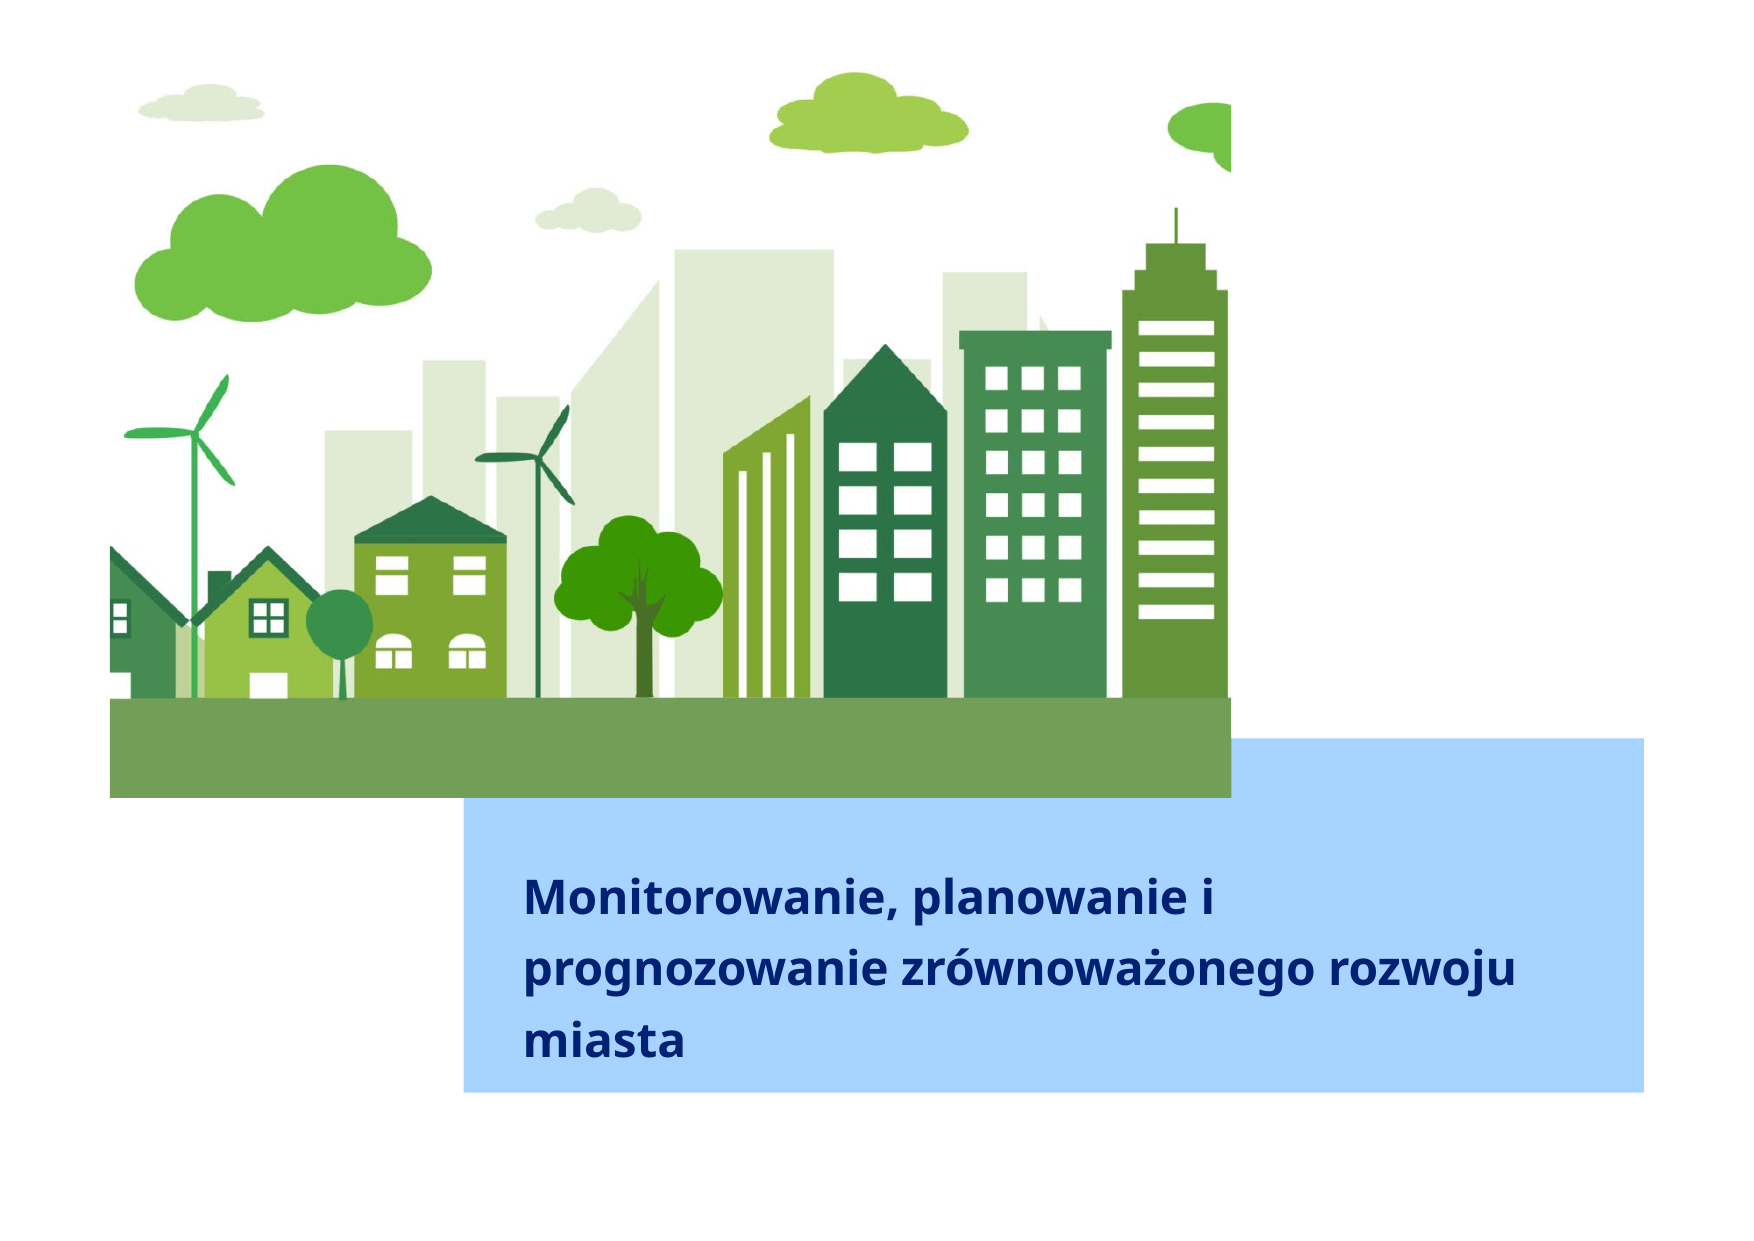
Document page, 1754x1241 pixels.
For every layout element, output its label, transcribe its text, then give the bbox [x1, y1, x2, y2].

title Monitorowanie, planowanie i prognozowanie zrównoważonego rozwoju miasta [522, 852, 1586, 1069]
picture [109, 0, 1232, 798]
